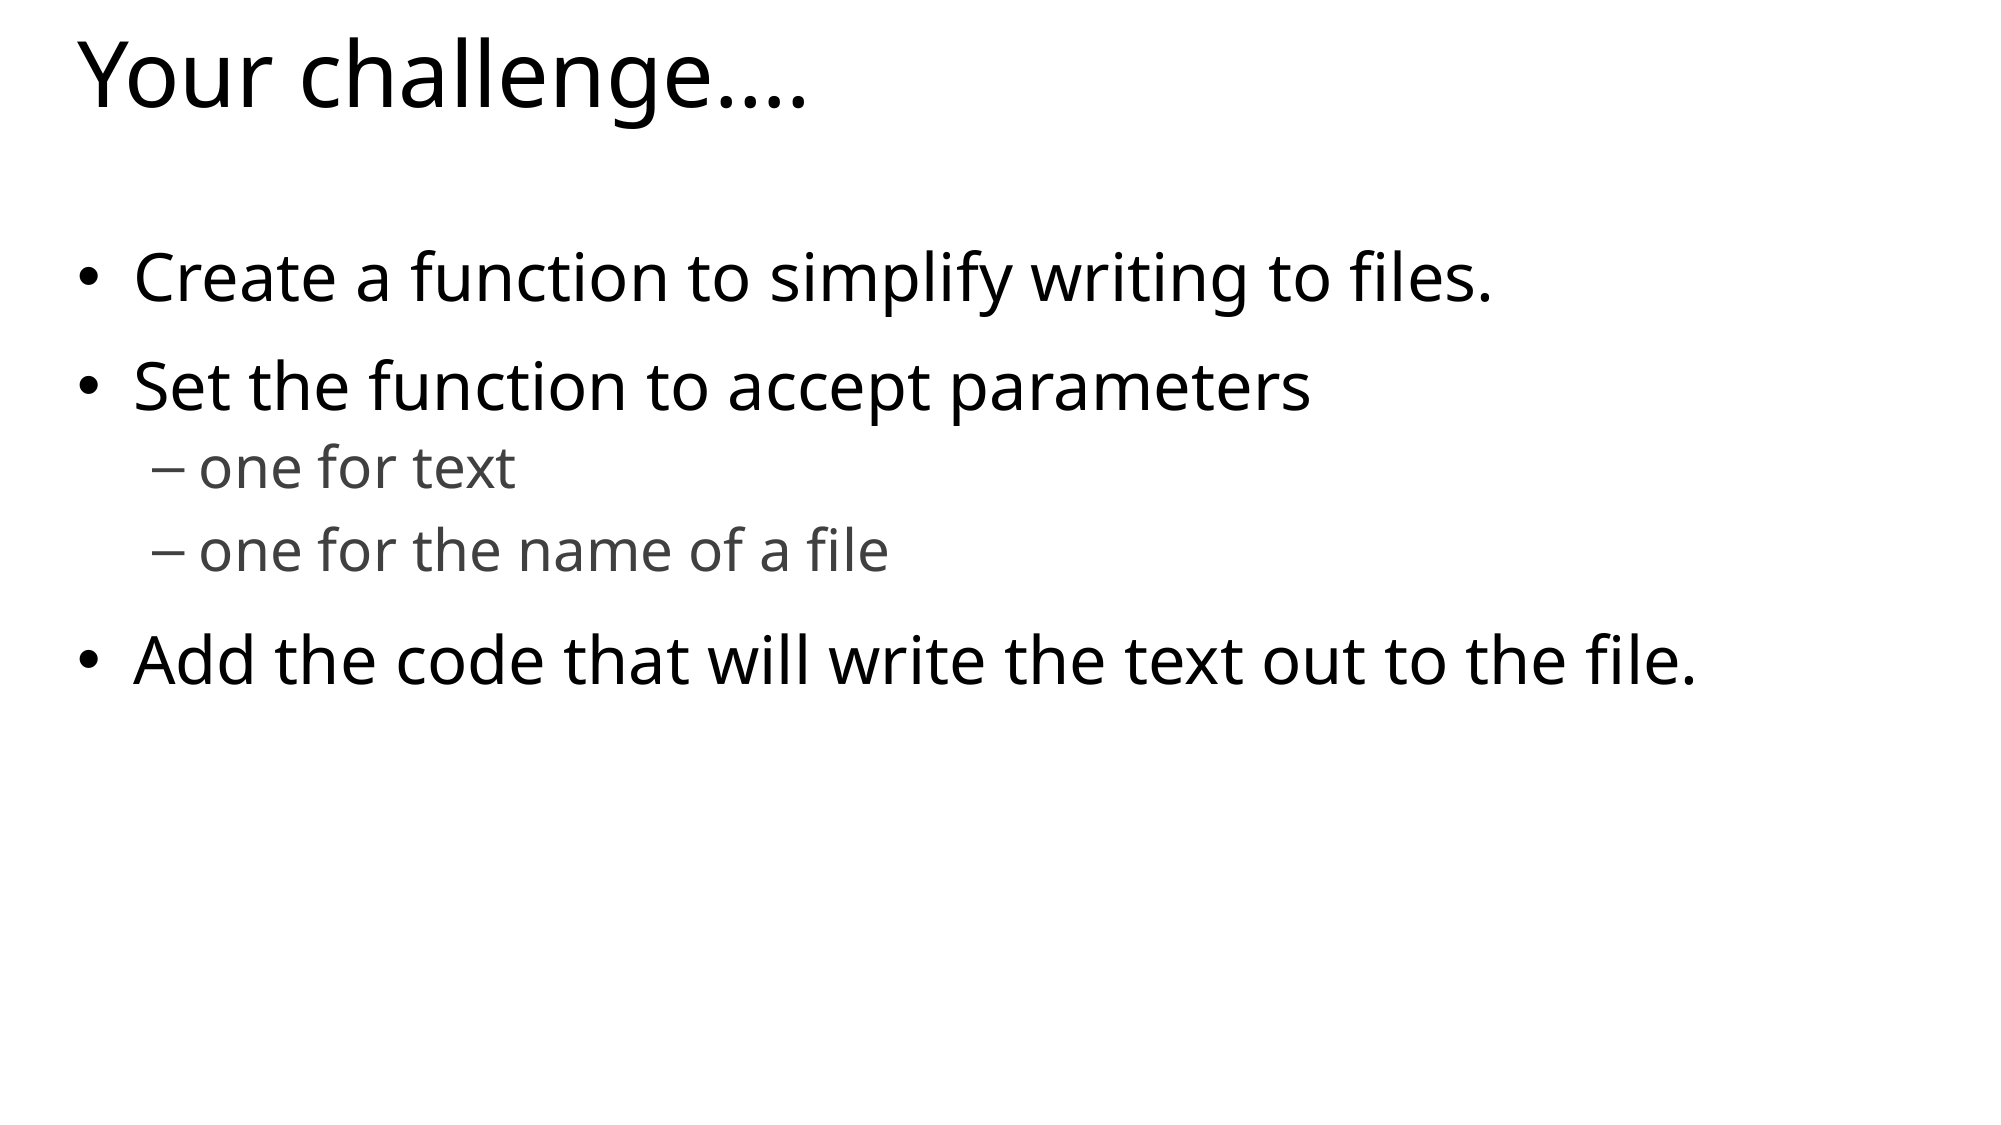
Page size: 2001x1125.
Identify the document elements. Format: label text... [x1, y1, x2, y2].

title Your challenge…. [62, 29, 1953, 205]
list Create a function to simplify writing to files. Set the function to accept parameters one for text one for the name of a file Add the code that will write the text out to the file. [62, 227, 1953, 1096]
